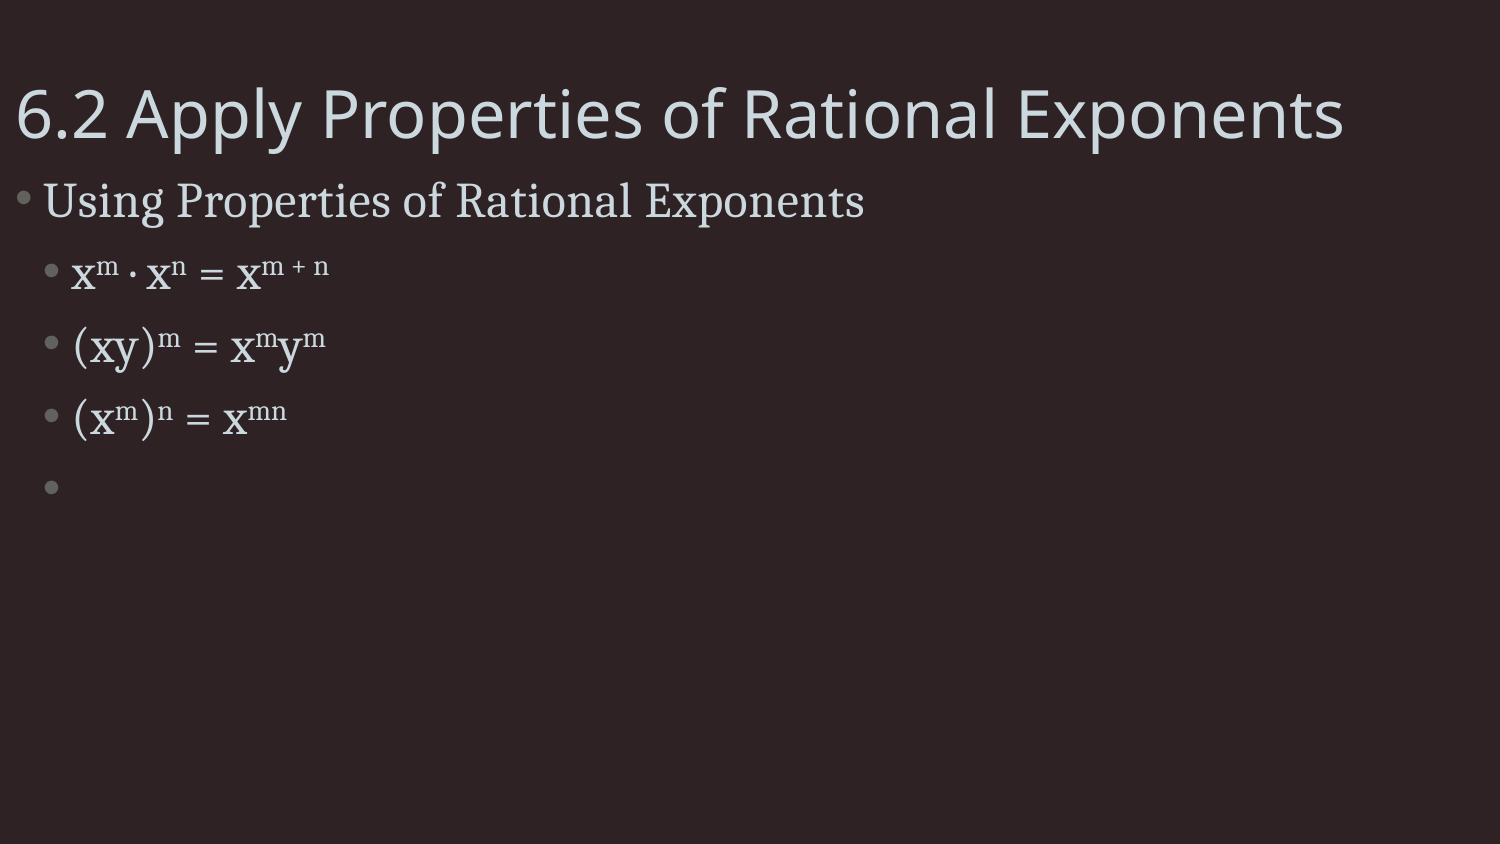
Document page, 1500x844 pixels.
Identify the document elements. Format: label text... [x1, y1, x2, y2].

title 6.2 Apply Properties of Rational Exponents [0, 28, 1500, 160]
